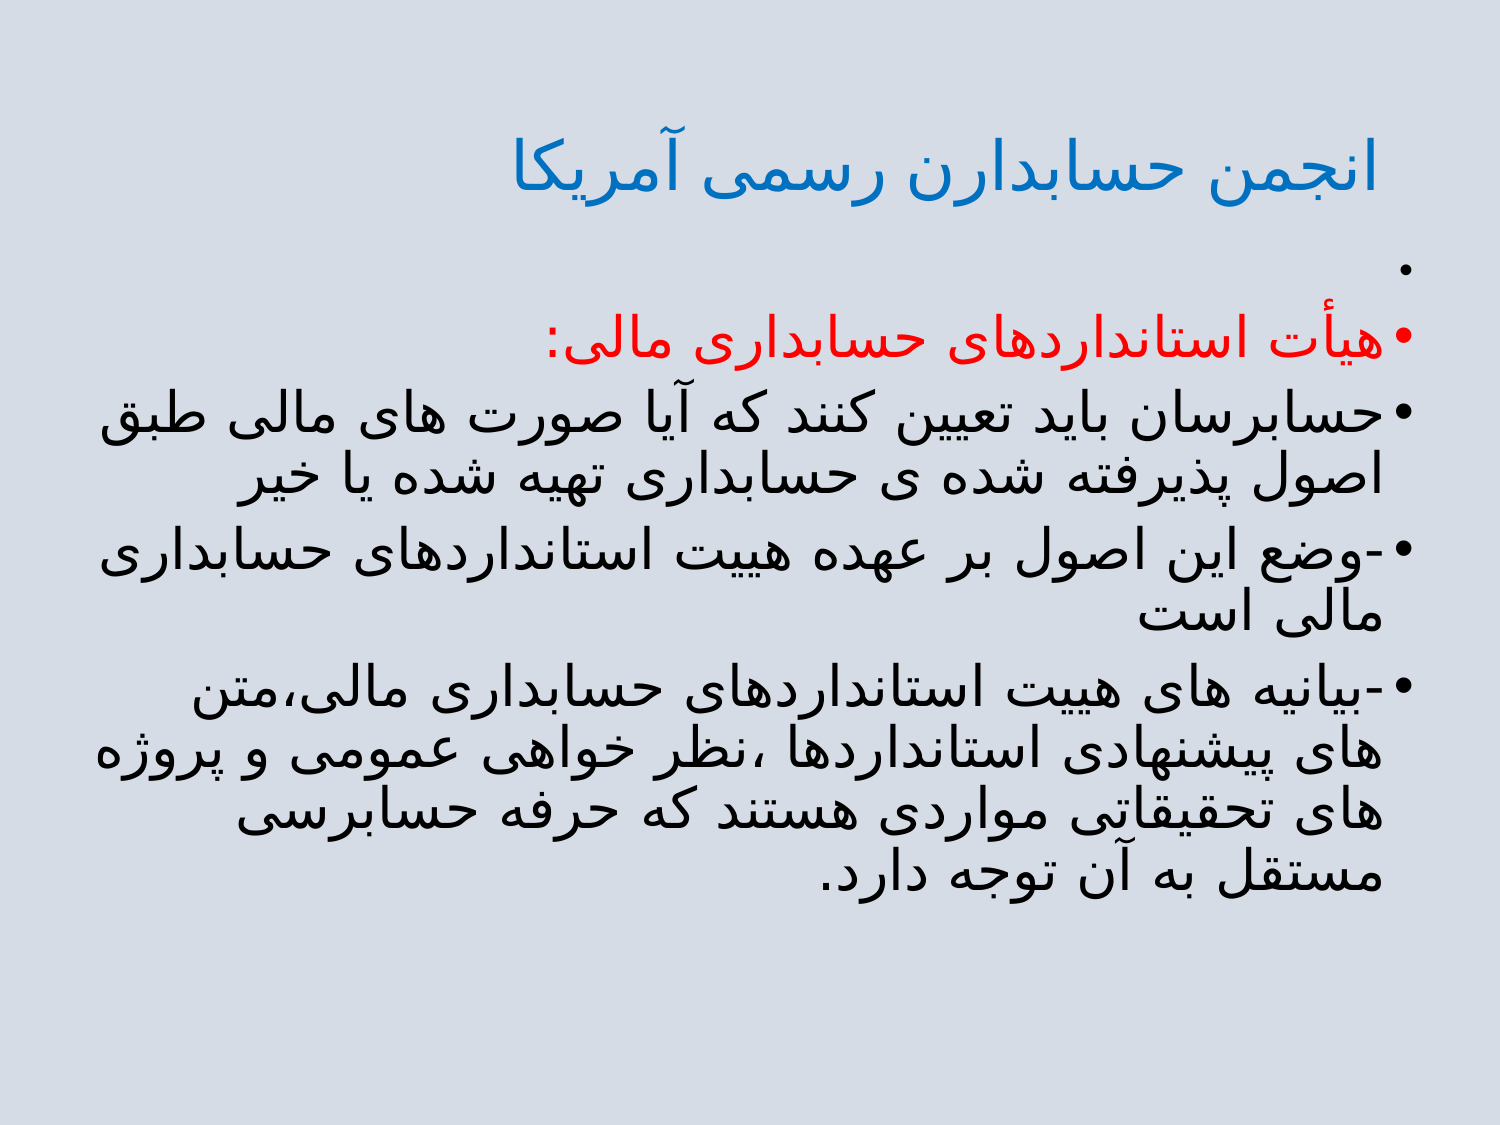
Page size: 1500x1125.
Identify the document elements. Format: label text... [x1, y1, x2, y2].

title انجمن حسابدارن رسمی آمریکا [103, 59, 1397, 243]
list هیأت استانداردهای حسابداری مالی: حسابرسان باید تعیین کنند که آیا صورت های مالی طبق اصول پذیرفته شده ی حسابداری تهیه شده یا خیر -وضع این اصول بر عهده هییت استانداردهای حسابداری مالی است -بیانیه های هییت استانداردهای حسابداری مالی،متن های پیشنهادی استانداردها ،نظر خواهی عمومی و پروژه های تحقیقاتی مواردی هستند که حرفه حسابرسی مستقل به آن توجه دارد. [76, 243, 1427, 961]
